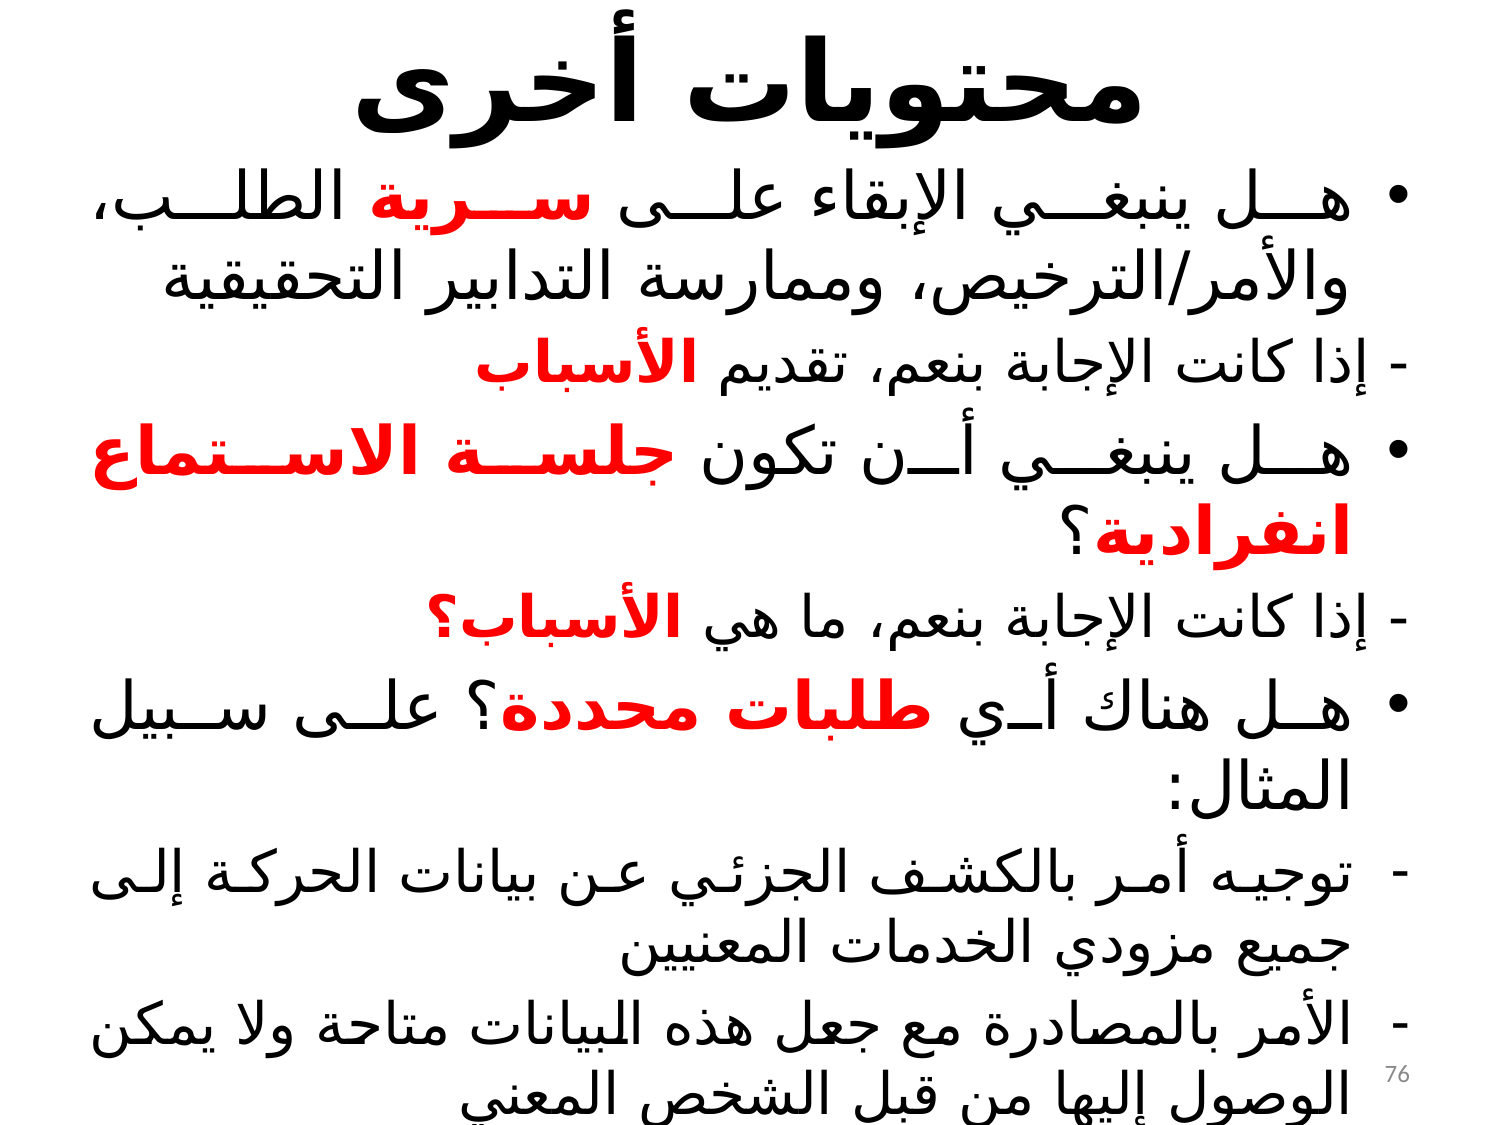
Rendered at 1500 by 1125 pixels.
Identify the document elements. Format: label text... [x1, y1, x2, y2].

slide_number 76 [1074, 1042, 1425, 1103]
title محتويات أخرى [75, 0, 1425, 145]
list هل ينبغي الإبقاء على سرية الطلب، والأمر/الترخيص، وممارسة التدابير التحقيقية - إذا كانت الإجابة بنعم، تقديم الأسباب هل ينبغي أن تكون جلسة الاستماع انفرادية؟ - إذا كانت الإجابة بنعم، ما هي الأسباب؟ هل هناك أي طلبات محددة؟ على سبيل المثال: توجيه أمر بالكشف الجزئي عن بيانات الحركة إلى جميع مزودي الخدمات المعنيين الأمر بالمصادرة مع جعل هذه البيانات متاحة ولا يمكن الوصول إليها من قبل الشخص المعني [75, 145, 1425, 955]
